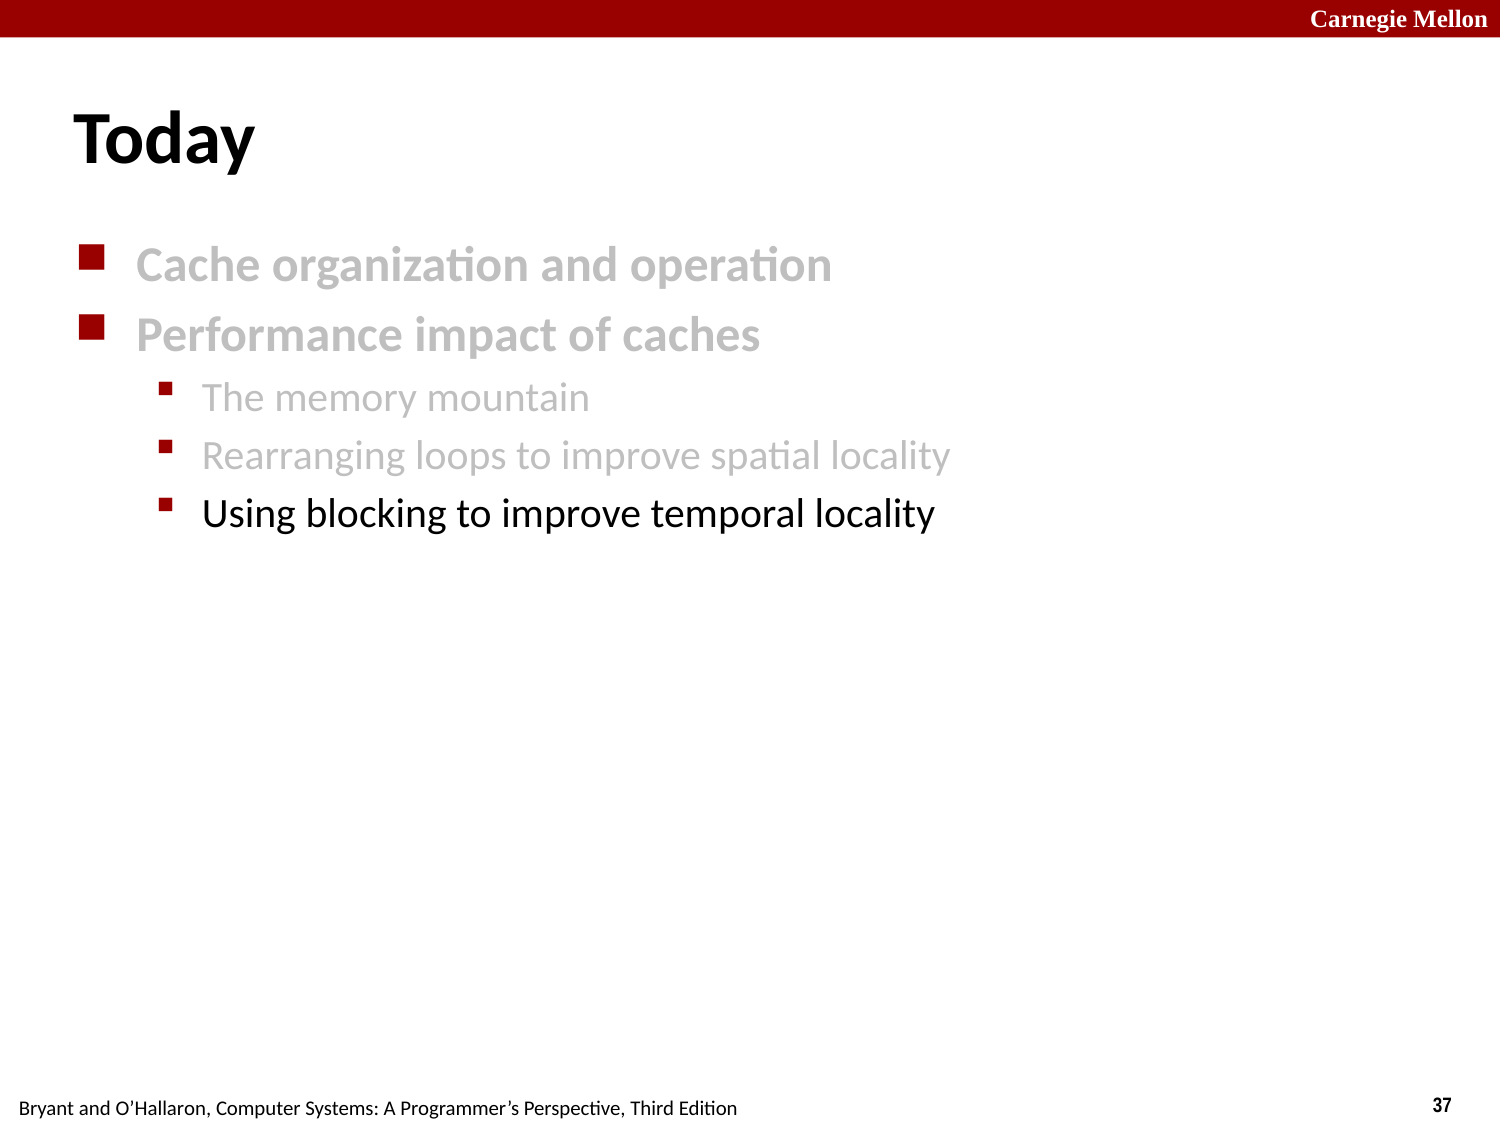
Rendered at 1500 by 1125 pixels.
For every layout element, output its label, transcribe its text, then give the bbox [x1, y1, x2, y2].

list Cache organization and operation Performance impact of caches The memory mountain Rearranging loops to improve spatial locality Using blocking to improve temporal locality [64, 223, 1361, 1040]
title Today [58, 71, 1305, 197]
